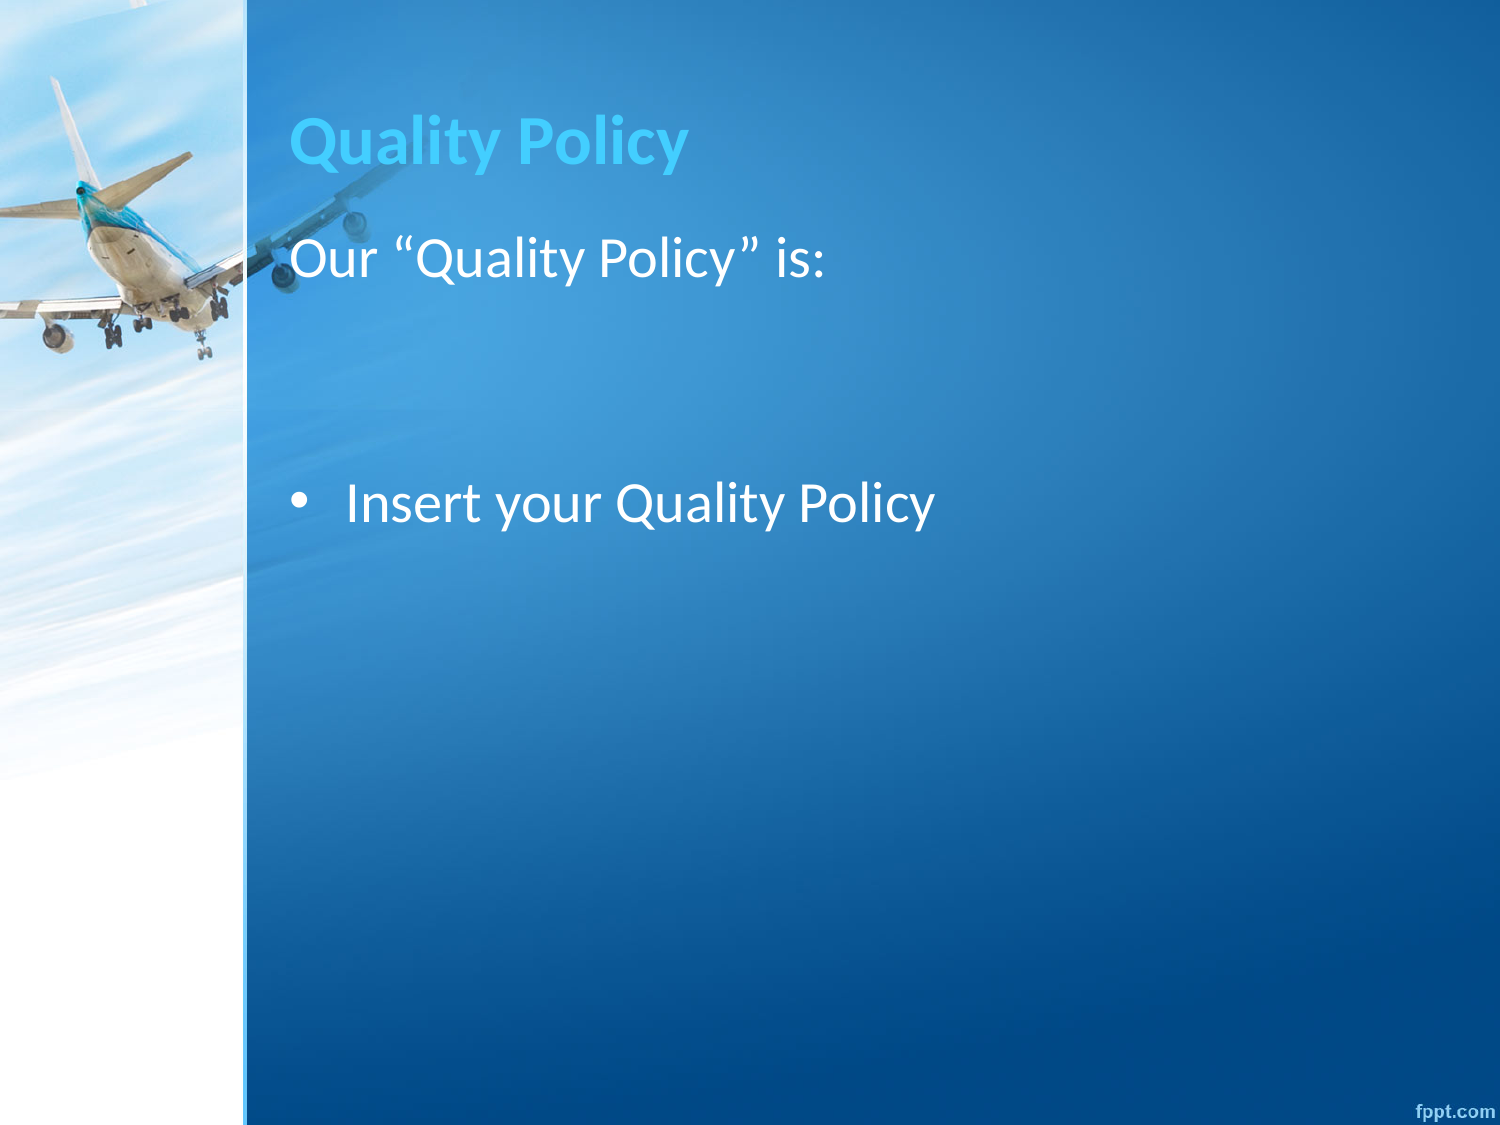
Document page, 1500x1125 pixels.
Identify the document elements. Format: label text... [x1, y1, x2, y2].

title Quality Policy [274, 86, 1425, 187]
picture [0, 0, 1500, 1125]
list Our “Quality Policy” is: Insert your Quality Policy [274, 211, 1425, 914]
